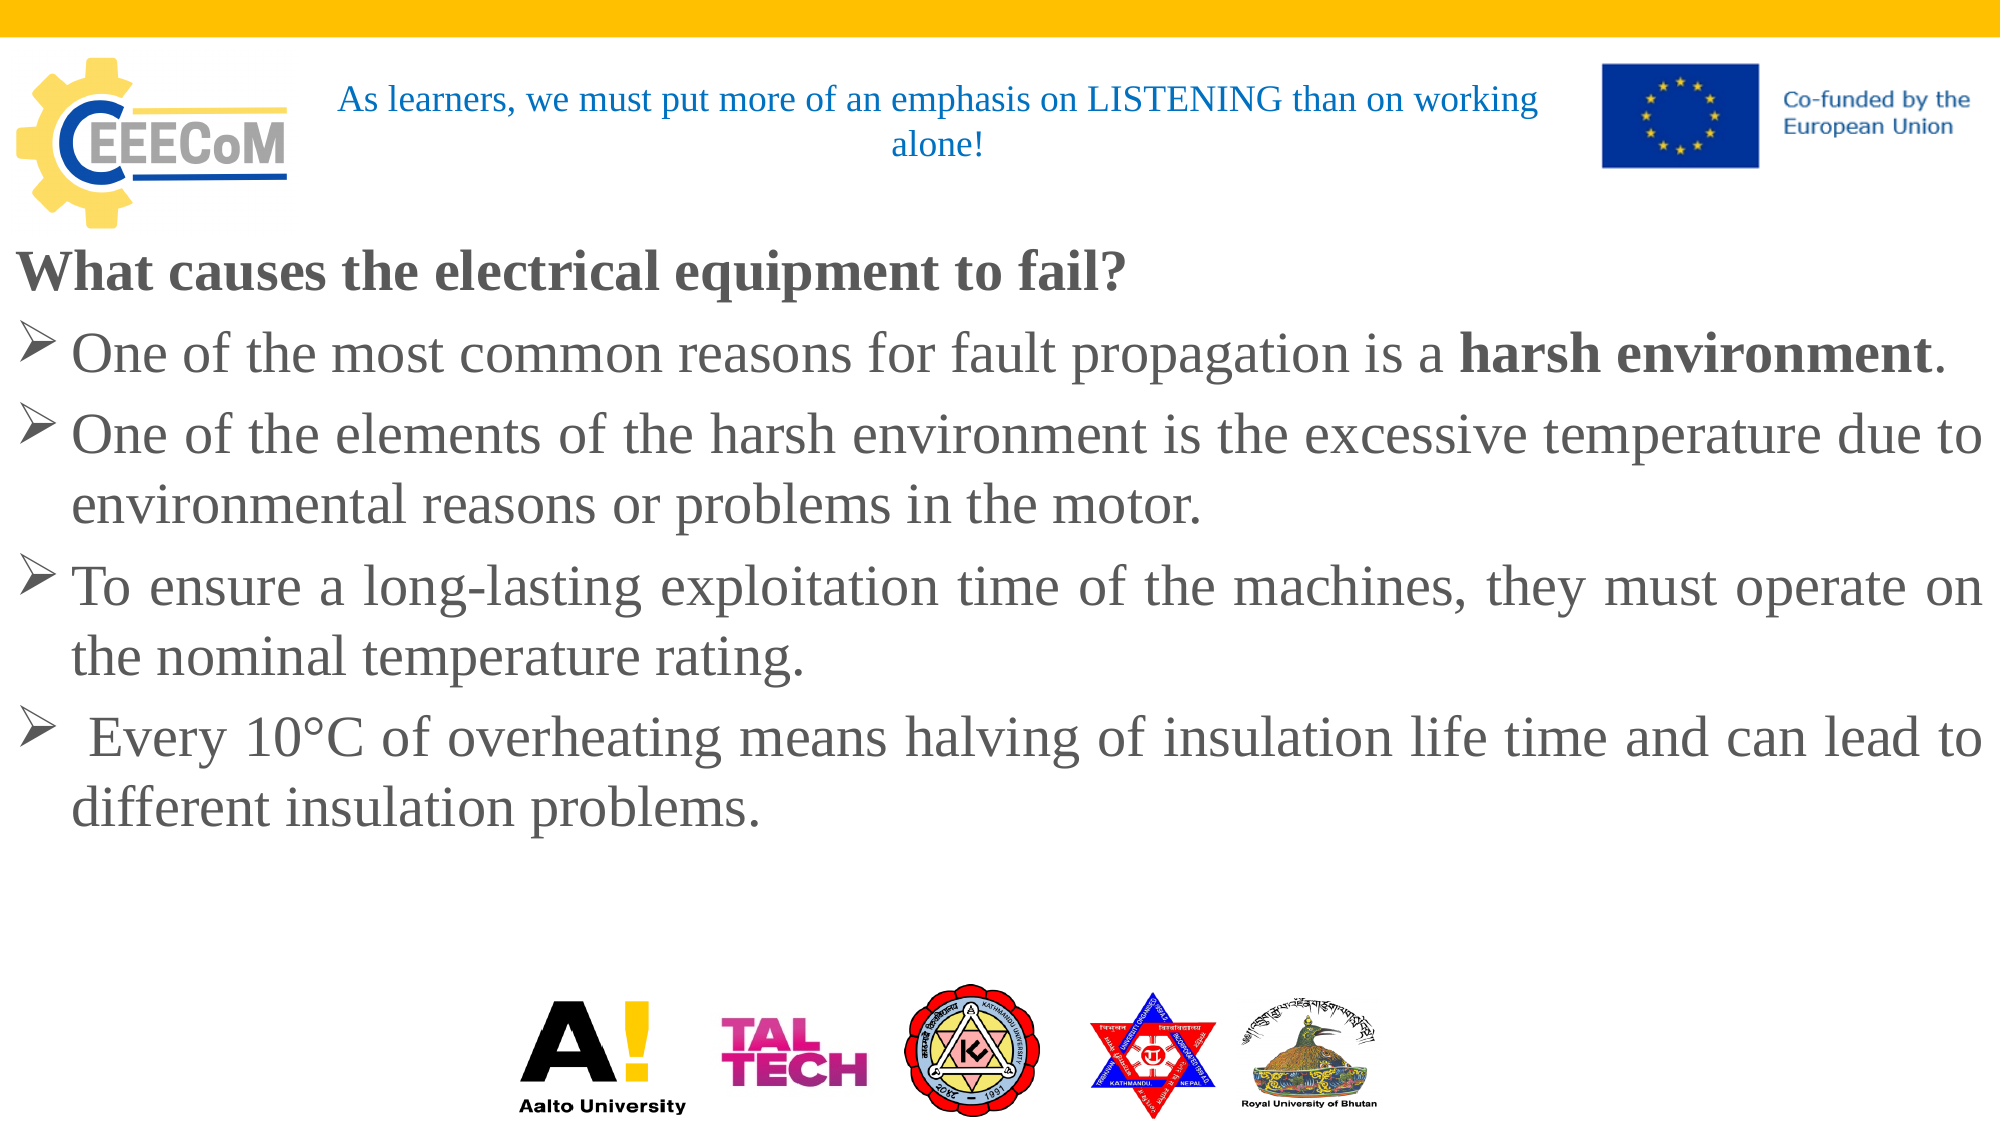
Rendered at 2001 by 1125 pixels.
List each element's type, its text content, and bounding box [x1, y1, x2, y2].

title As learners, we must put more of an emphasis on LISTENING than on working alone! [312, 37, 1565, 201]
picture [512, 984, 1382, 1125]
picture [1595, 46, 2000, 181]
list What causes the electrical equipment to fail? One of the most common reasons for fault propagation is a harsh environment. One of the elements of the harsh environment is the excessive temperature due to environmental reasons or problems in the motor. To ensure a long-lasting exploitation time of the machines, they must operate on the nominal temperature rating. Every 10°C of overheating means halving of insulation life time and can lead to different insulation problems. [0, 224, 2000, 975]
picture [11, 50, 299, 224]
